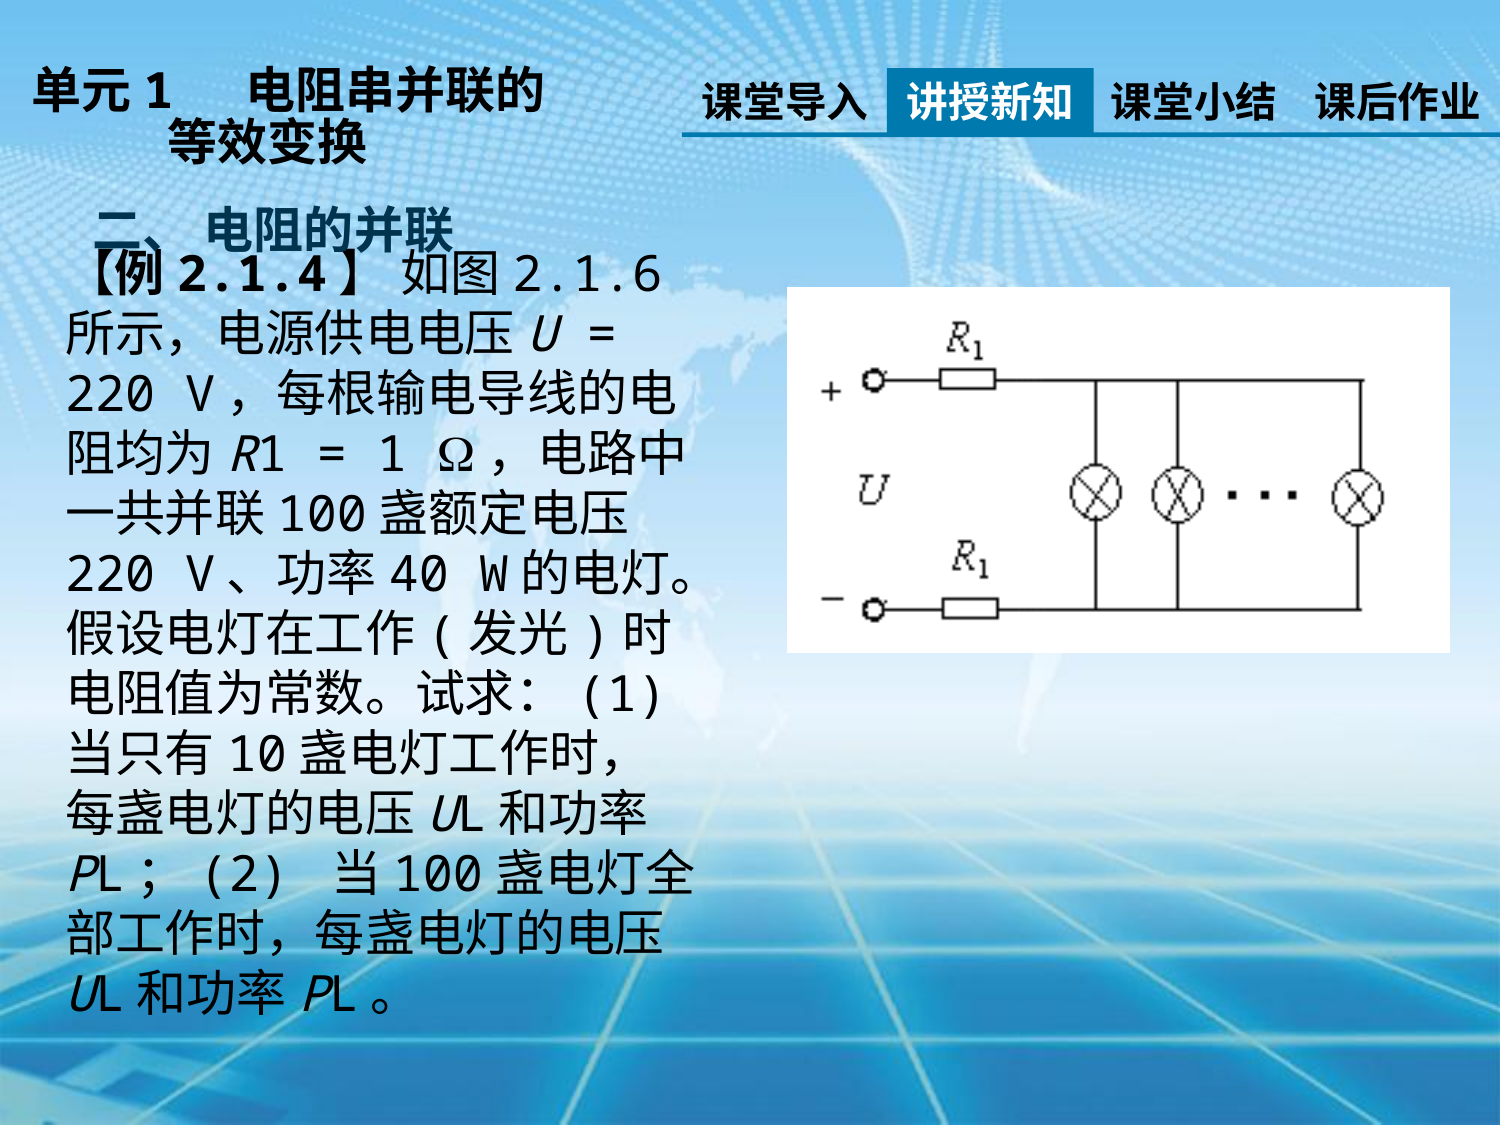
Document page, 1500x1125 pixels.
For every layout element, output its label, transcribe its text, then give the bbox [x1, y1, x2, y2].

text_box 二、 电阻的并联 [19, 180, 528, 289]
picture [0, 0, 1500, 1125]
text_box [16, 59, 1500, 180]
text_box 【例2.1.4】 如图2.1.6所示，电源供电电压U = 220 V，每根输电导线的电阻均为R1 = 1 ，电路中一共并联100盏额定电压220 V、功率40 W的电灯。假设电灯在工作(发光)时电阻值为常数。试求：(1) 当只有10盏电灯工作时，每盏电灯的电压UL和功率PL；(2) 当100盏电灯全部工作时，每盏电灯的电压UL和功率PL。 [49, 249, 713, 1013]
